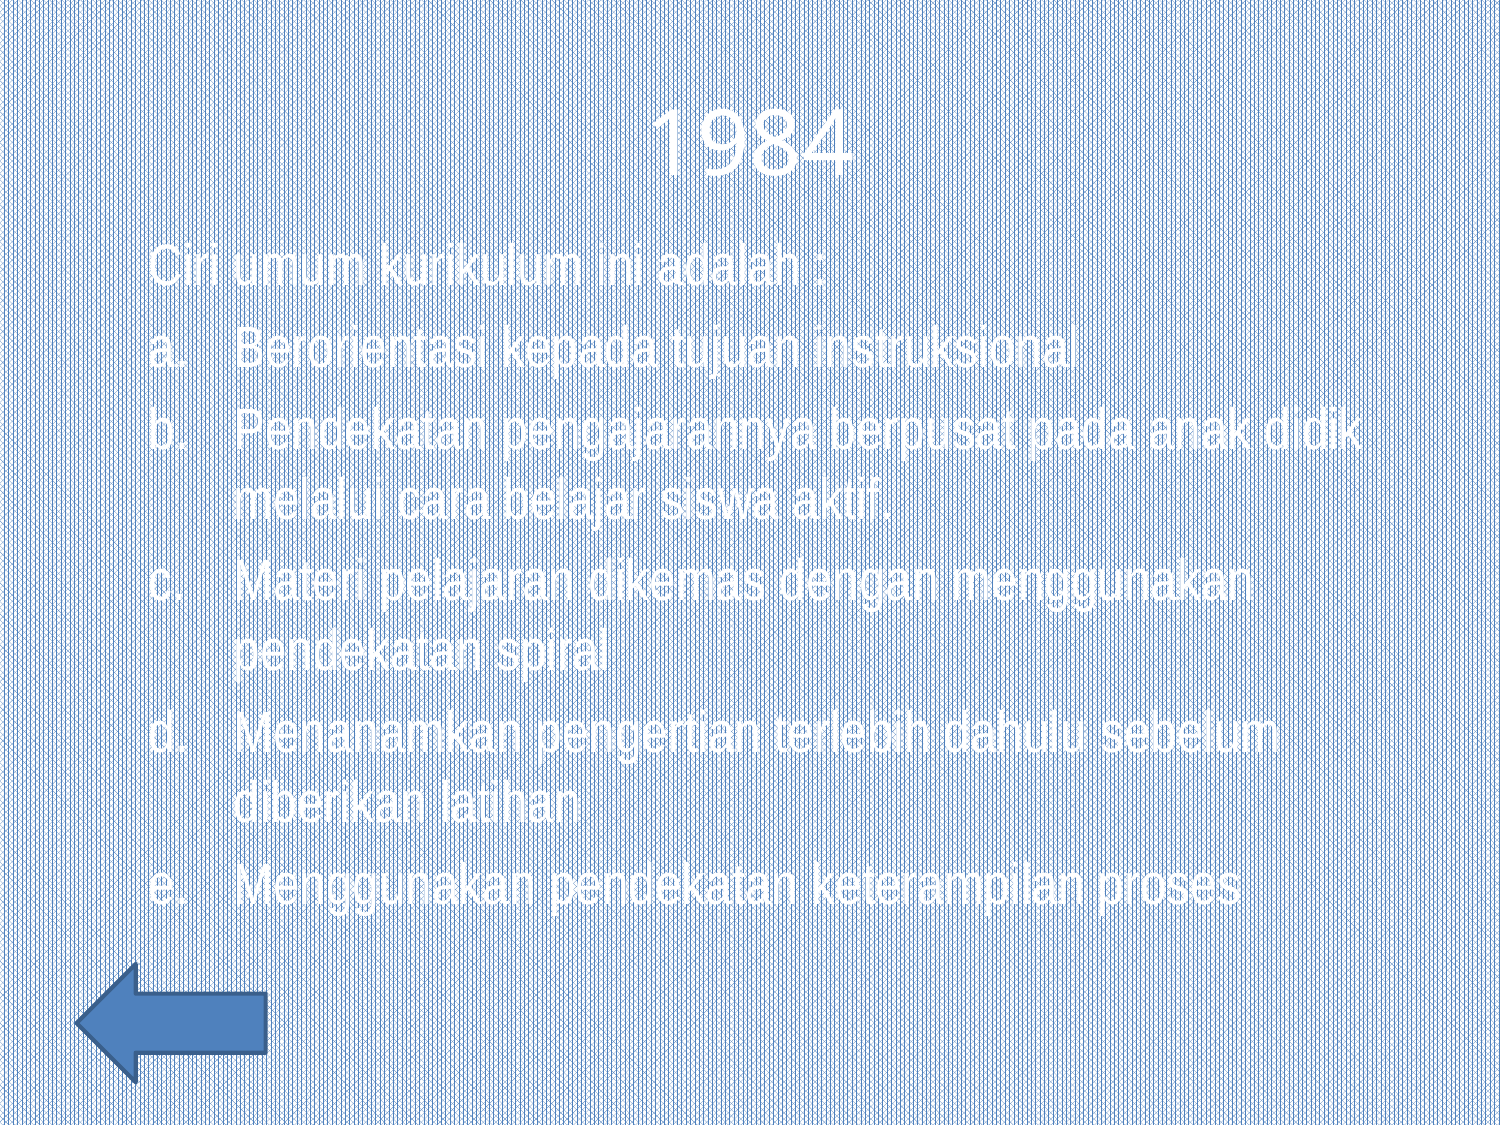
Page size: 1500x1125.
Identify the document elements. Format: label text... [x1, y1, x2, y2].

text_box [74, 962, 268, 1085]
title 1984 [75, 45, 1425, 233]
list Ciri umum kurikulum ini adalah : Berorientasi kepada tujuan instruksional Pendekatan pengajarannya berpusat pada anak didik melalui cara belajar siswa aktif. Materi pelajaran dikemas dengan menggunakan pendekatan spiral Menanamkan pengertian terlebih dahulu sebelum diberikan latihan Menggunakan pendekatan keterampilan proses [134, 219, 1388, 963]
